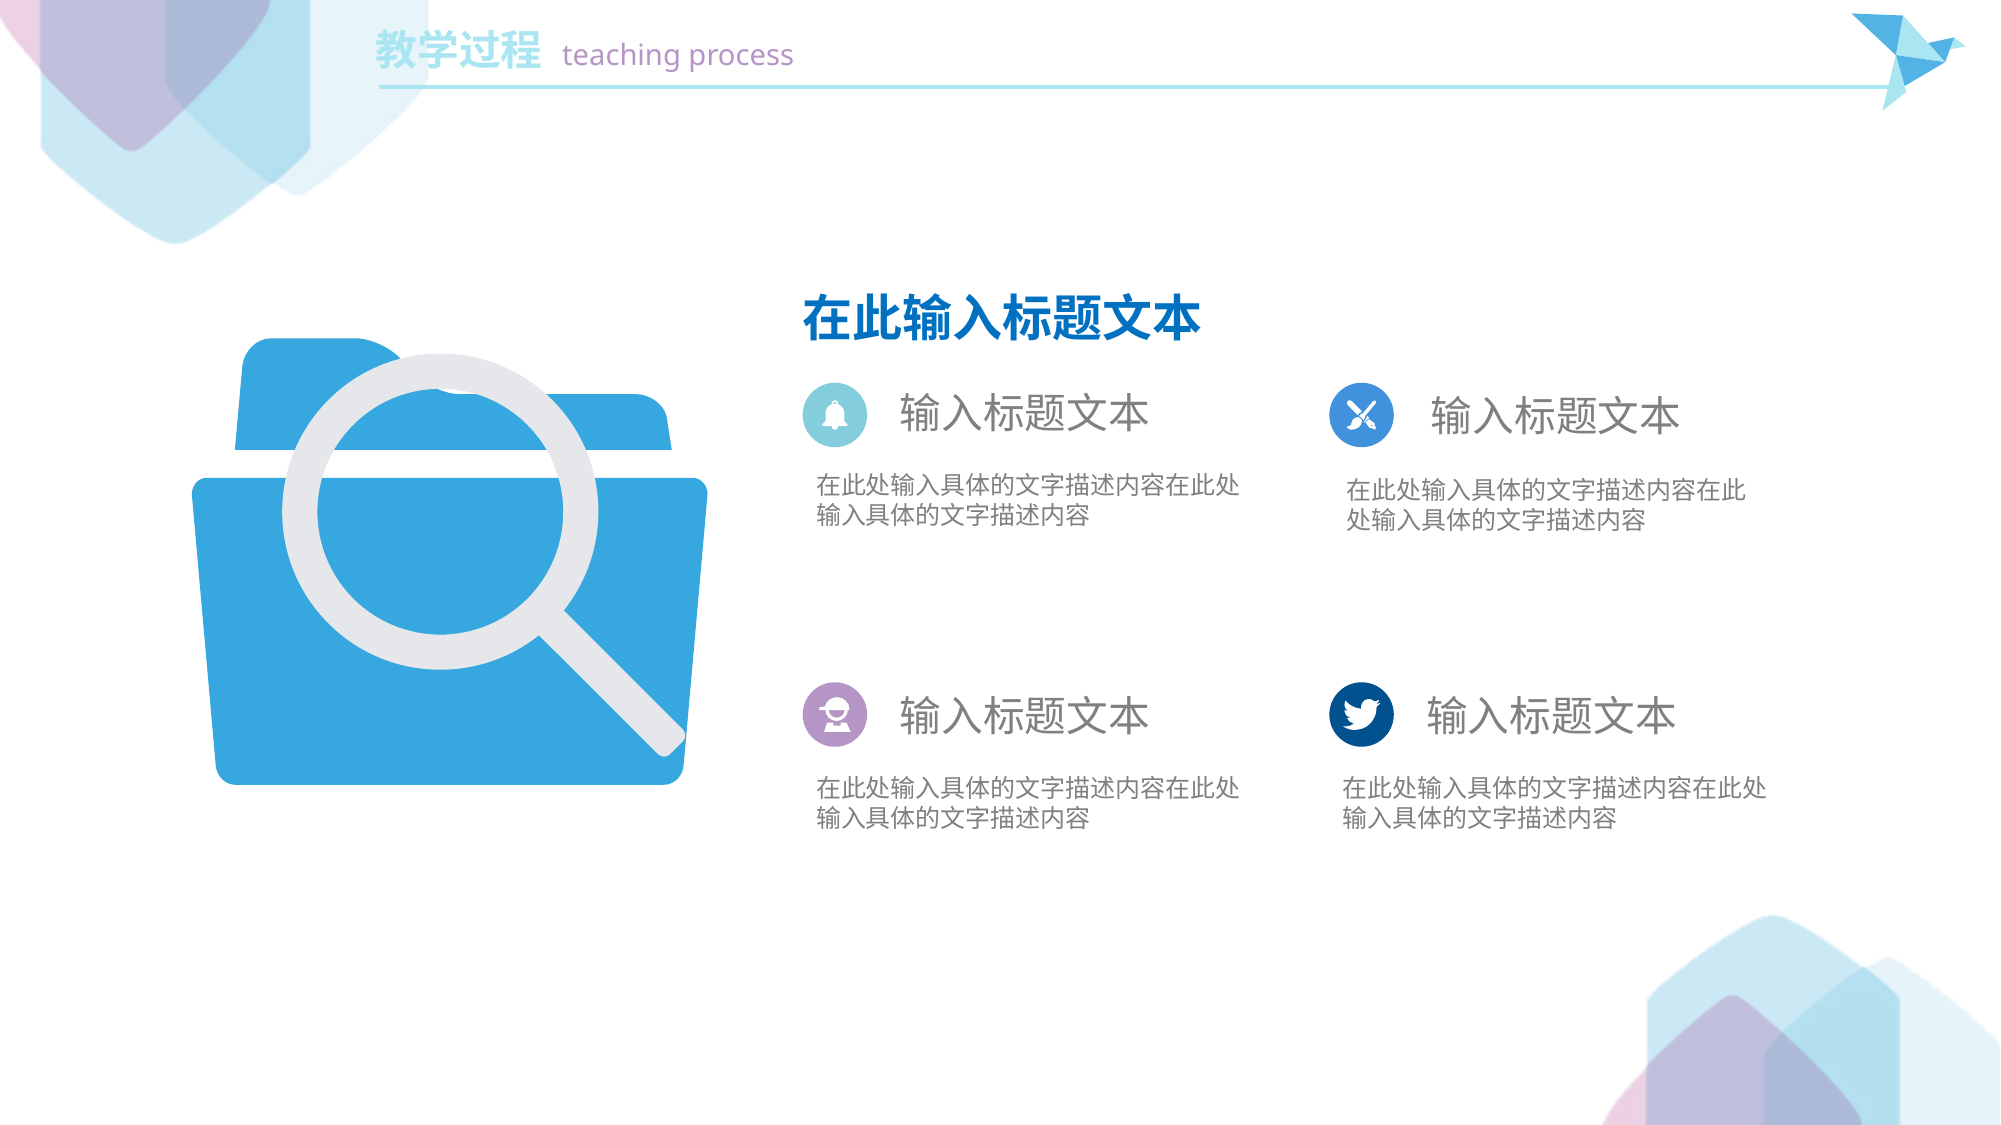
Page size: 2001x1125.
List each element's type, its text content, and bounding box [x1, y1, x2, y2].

text_box [824, 722, 851, 732]
picture [1604, 855, 2001, 1125]
text_box [801, 381, 869, 449]
text_box 在此处输入具体的文字描述内容在此处输入具体的文字描述内容 [810, 464, 1268, 536]
text_box [801, 681, 869, 748]
text_box 输入标题文本 [1420, 683, 1650, 746]
text_box [1328, 681, 1395, 748]
text_box 输入标题文本 [1425, 384, 1655, 446]
text_box 在此处输入具体的文字描述内容在此处输入具体的文字描述内容 [810, 766, 1268, 839]
text_box 在此处输入具体的文字描述内容在此处输入具体的文字描述内容 [1337, 766, 1795, 839]
text_box 在此处输入具体的文字描述内容在此处输入具体的文字描述内容 [1341, 468, 1757, 541]
text_box [821, 400, 848, 430]
text_box [819, 697, 850, 721]
text_box 在此输入标题文本 [802, 274, 1268, 358]
text_box [1328, 381, 1395, 449]
text_box [1342, 699, 1381, 730]
picture [0, 0, 492, 319]
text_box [191, 327, 708, 820]
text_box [1346, 400, 1377, 430]
text_box 输入标题文本 [893, 683, 1124, 746]
text_box 输入标题文本 [893, 381, 1124, 443]
